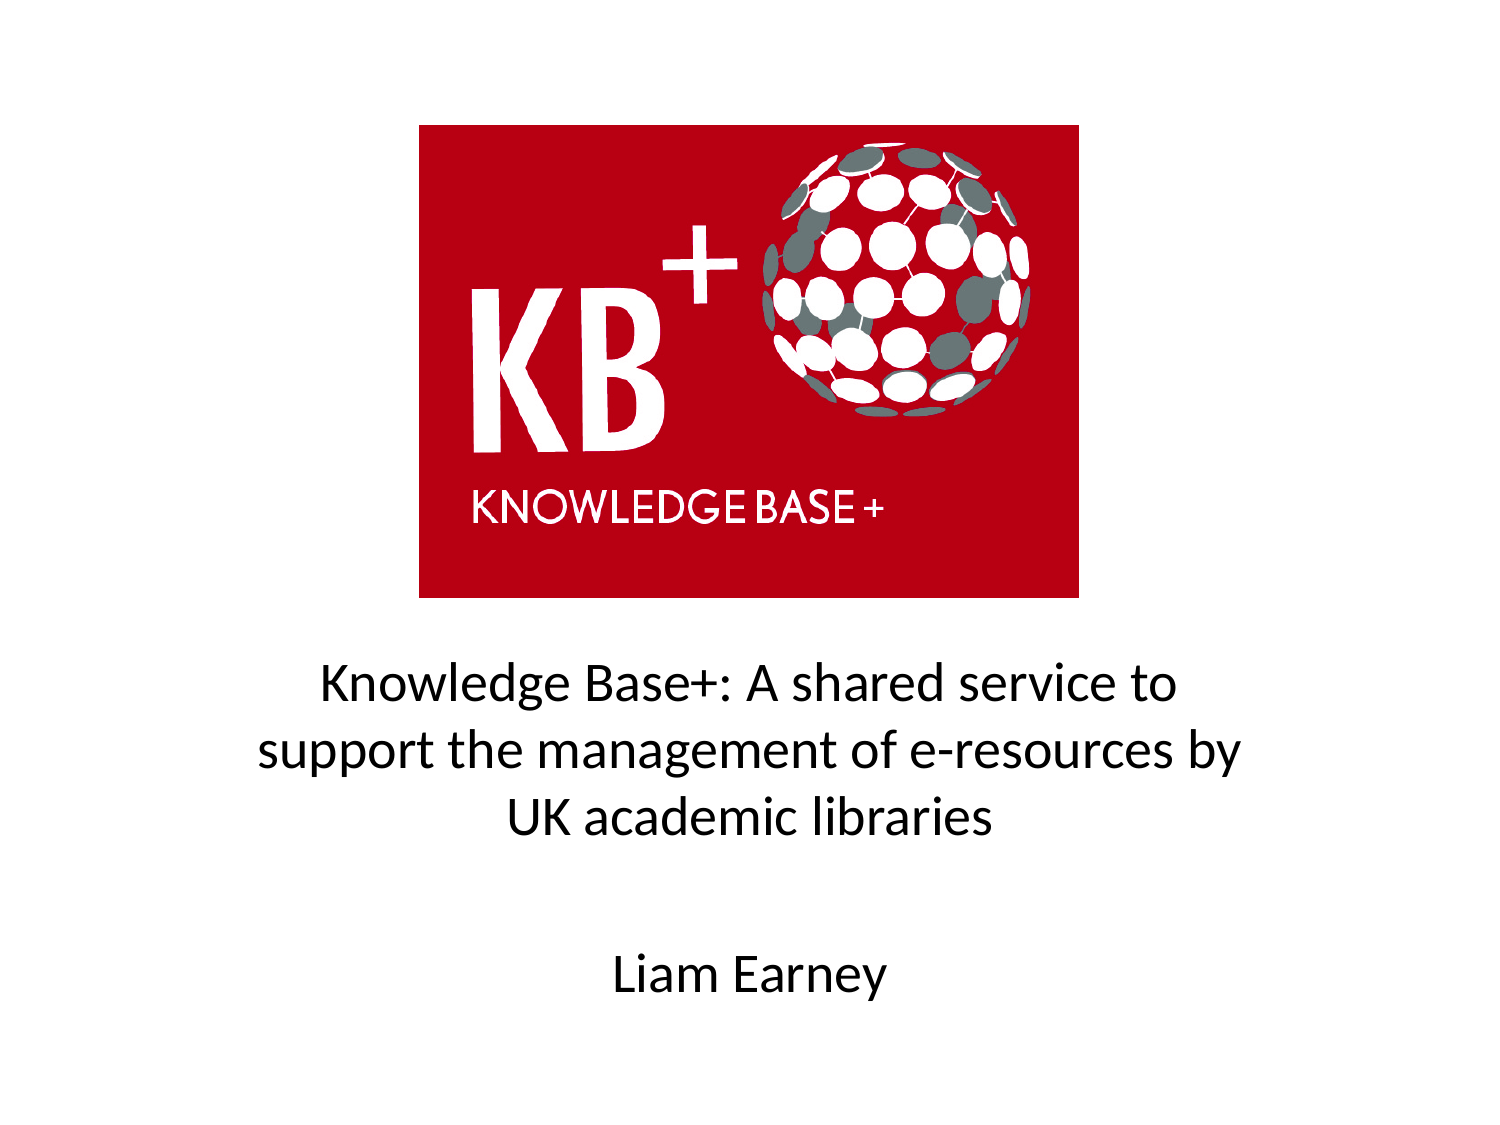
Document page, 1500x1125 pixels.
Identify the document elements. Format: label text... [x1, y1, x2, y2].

subtitle Knowledge Base+: A shared service to support the management of e-resources by UK academic libraries Liam Earney [225, 637, 1275, 1012]
picture [418, 125, 1080, 599]
